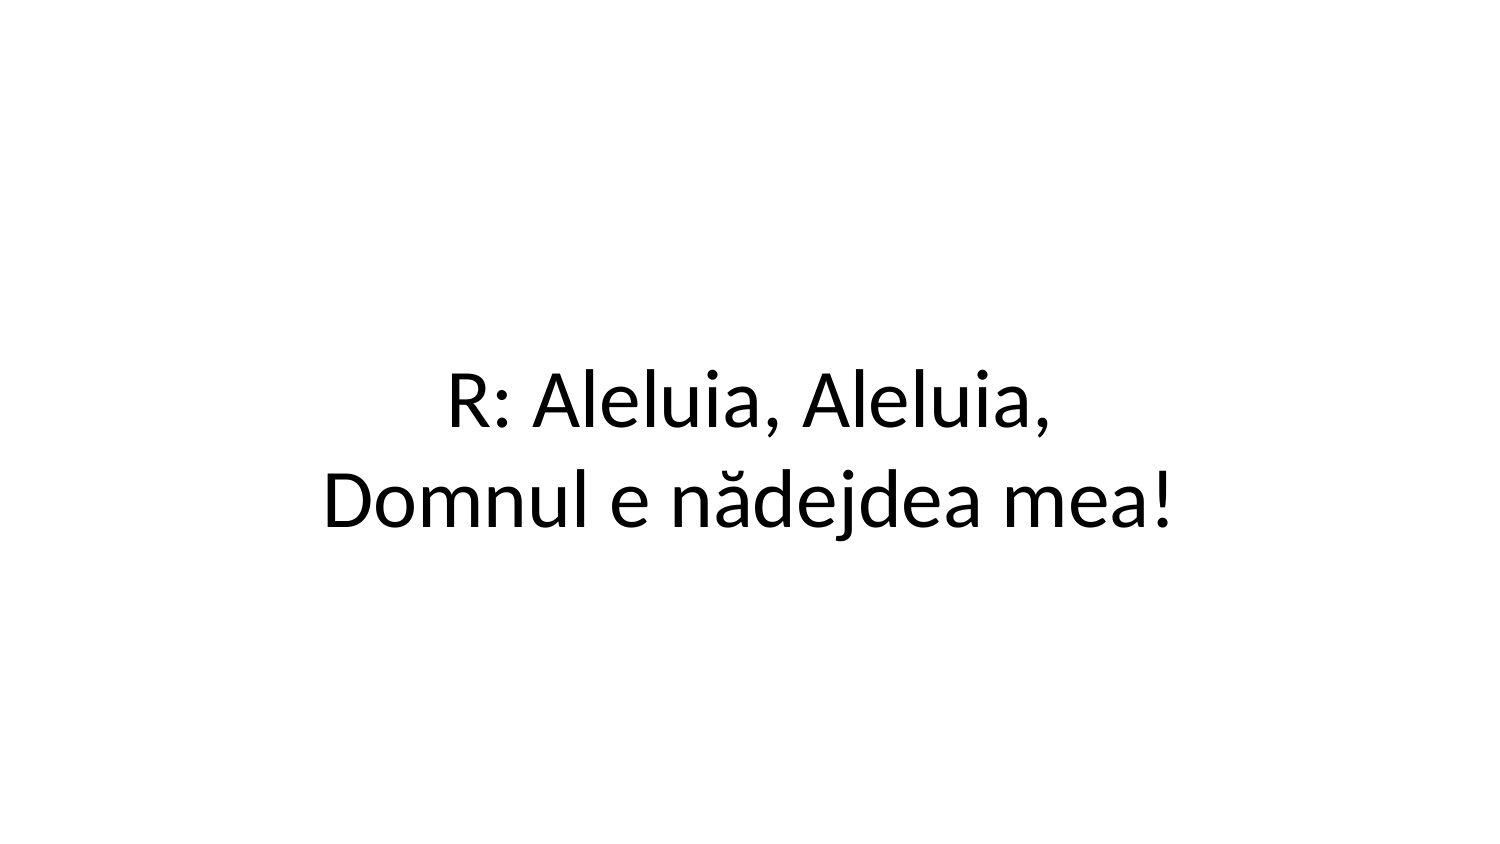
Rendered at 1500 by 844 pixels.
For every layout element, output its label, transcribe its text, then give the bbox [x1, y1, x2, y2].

text_box R: Aleluia, Aleluia, Domnul e nădejdea mea! [307, 292, 1193, 552]
